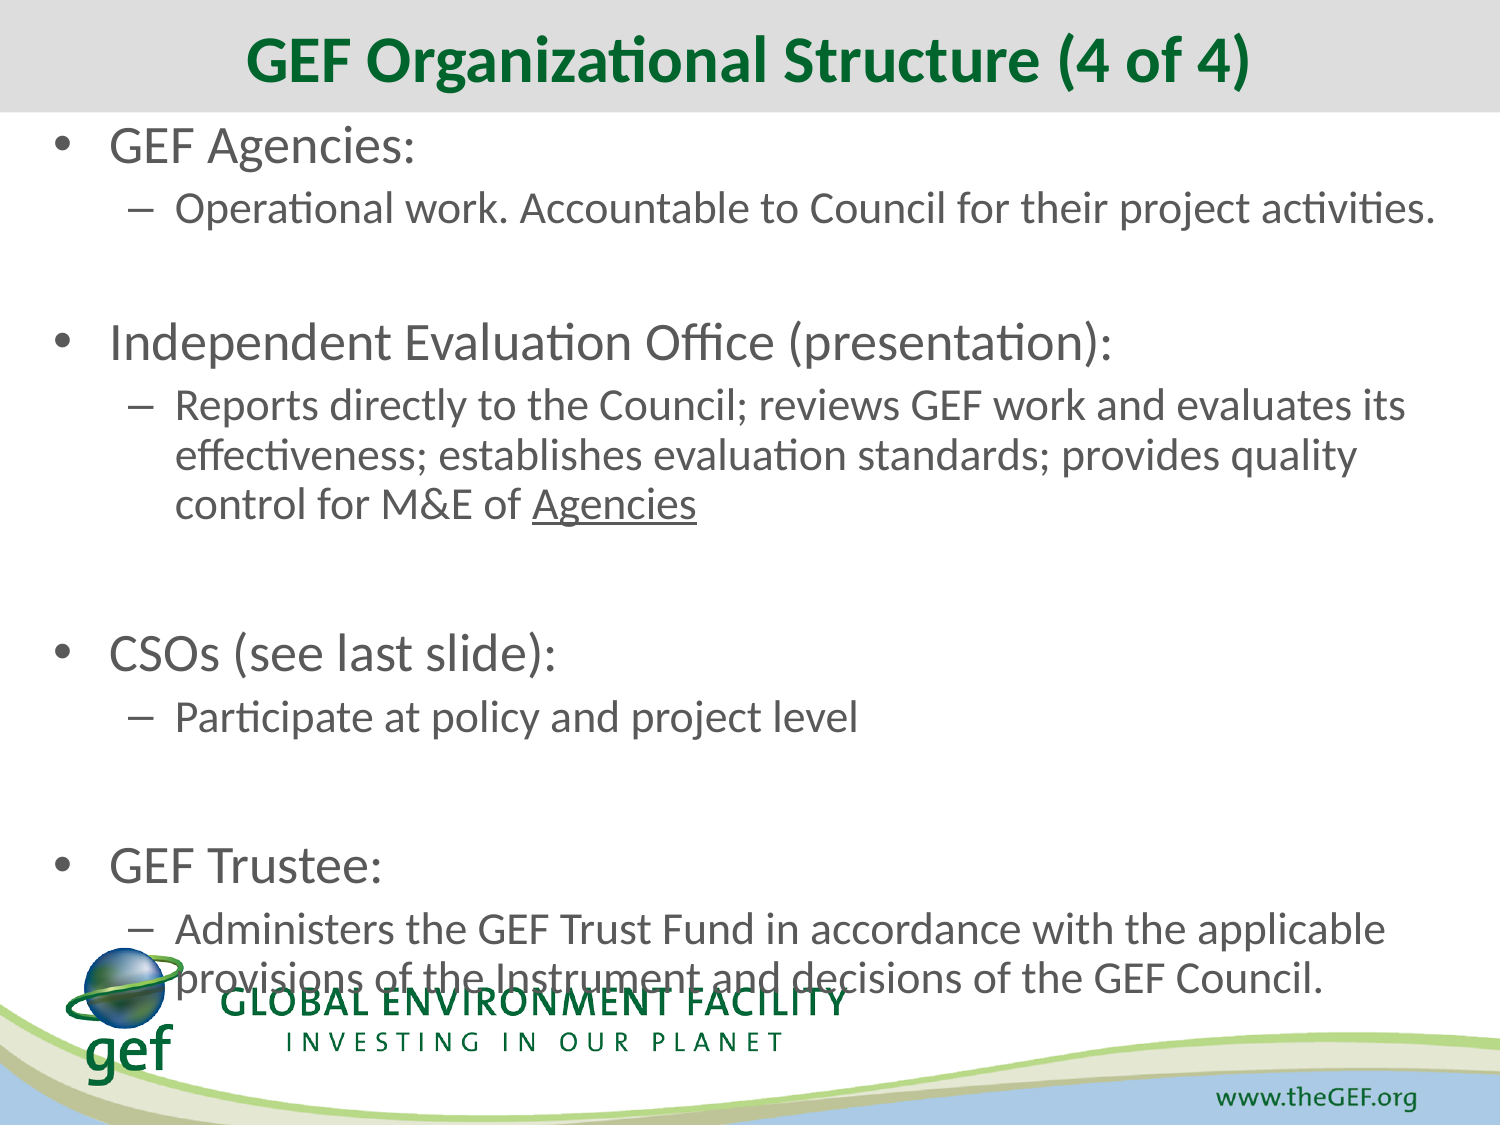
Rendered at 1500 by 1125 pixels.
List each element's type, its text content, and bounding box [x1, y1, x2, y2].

list GEF Agencies: Operational work. Accountable to Council for their project activities. Independent Evaluation Office (presentation): Reports directly to the Council; reviews GEF work and evaluates its effectiveness; establishes evaluation standards; provides quality control for M&E of Agencies CSOs (see last slide): Participate at policy and project level GEF Trustee: Administers the GEF Trust Fund in accordance with the applicable provisions of the Instrument and decisions of the GEF Council. [37, 113, 1500, 982]
text_box GEF Organizational Structure (4 of 4) [0, 0, 1500, 113]
picture [0, 920, 1500, 1125]
